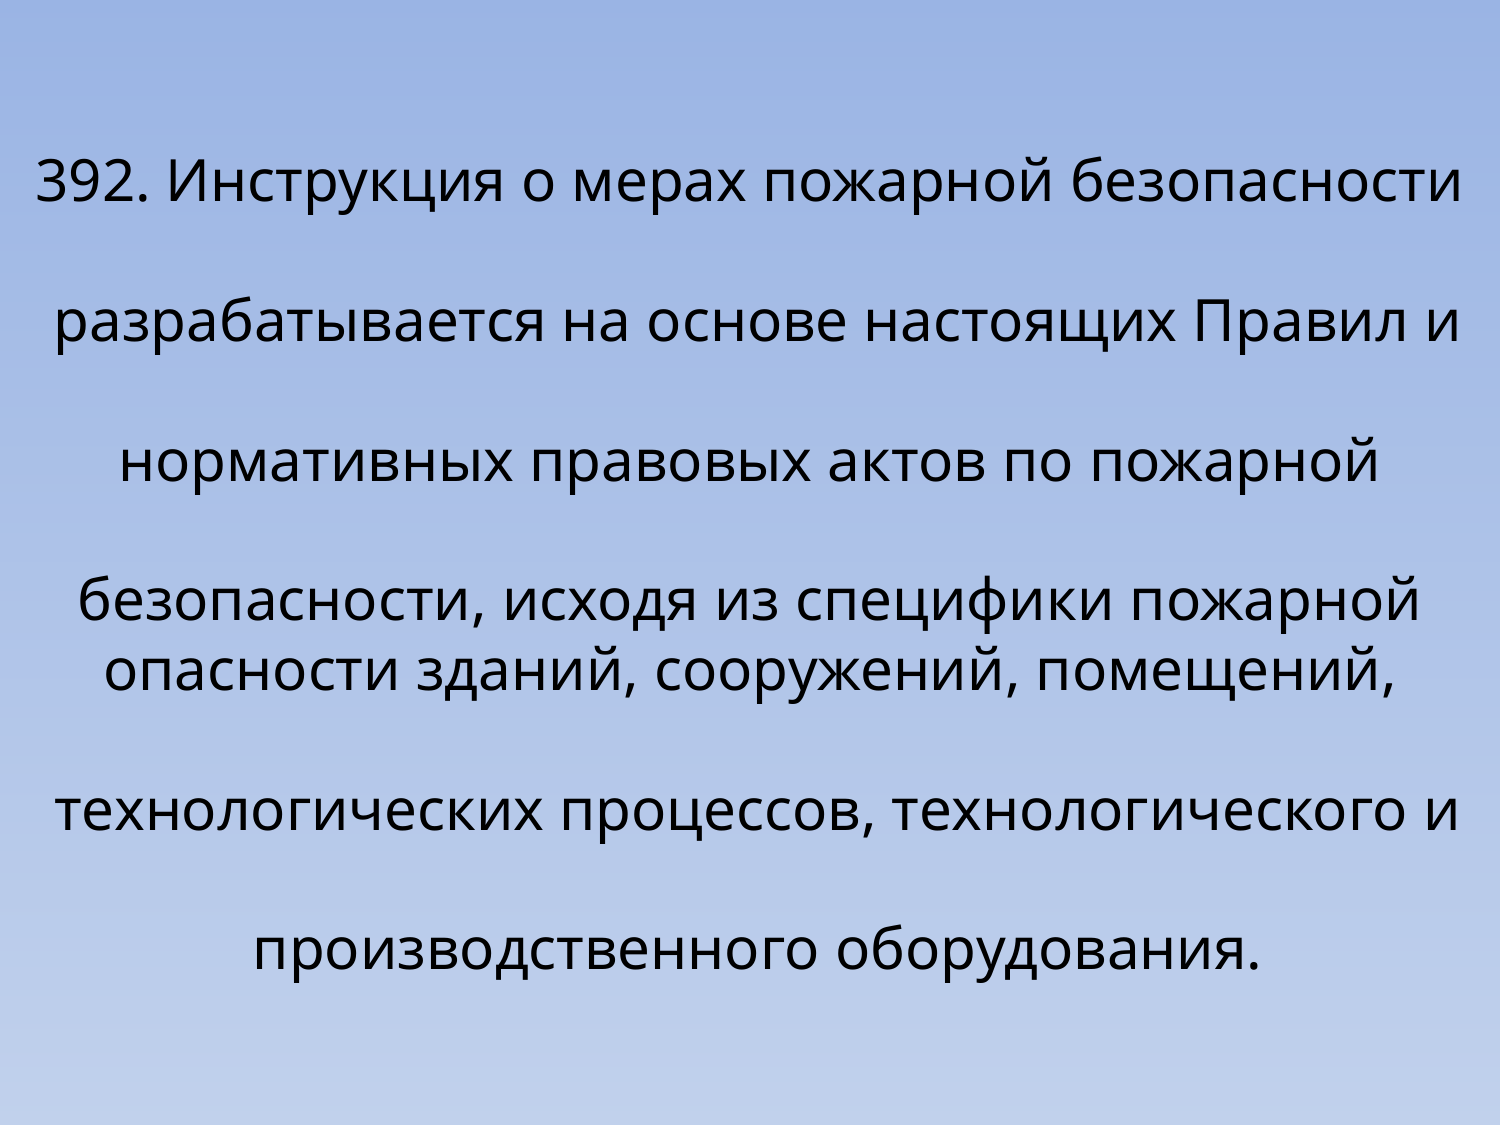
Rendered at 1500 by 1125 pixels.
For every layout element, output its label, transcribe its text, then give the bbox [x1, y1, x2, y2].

title 392. Инструкция о мерах пожарной безопасности разрабатывается на основе настоящих Правил и нормативных правовых актов по пожарной безопасности, исходя из специфики пожарной опасности зданий, сооружений, помещений, технологических процессов, технологического и производственного оборудования. [0, 0, 1500, 1125]
